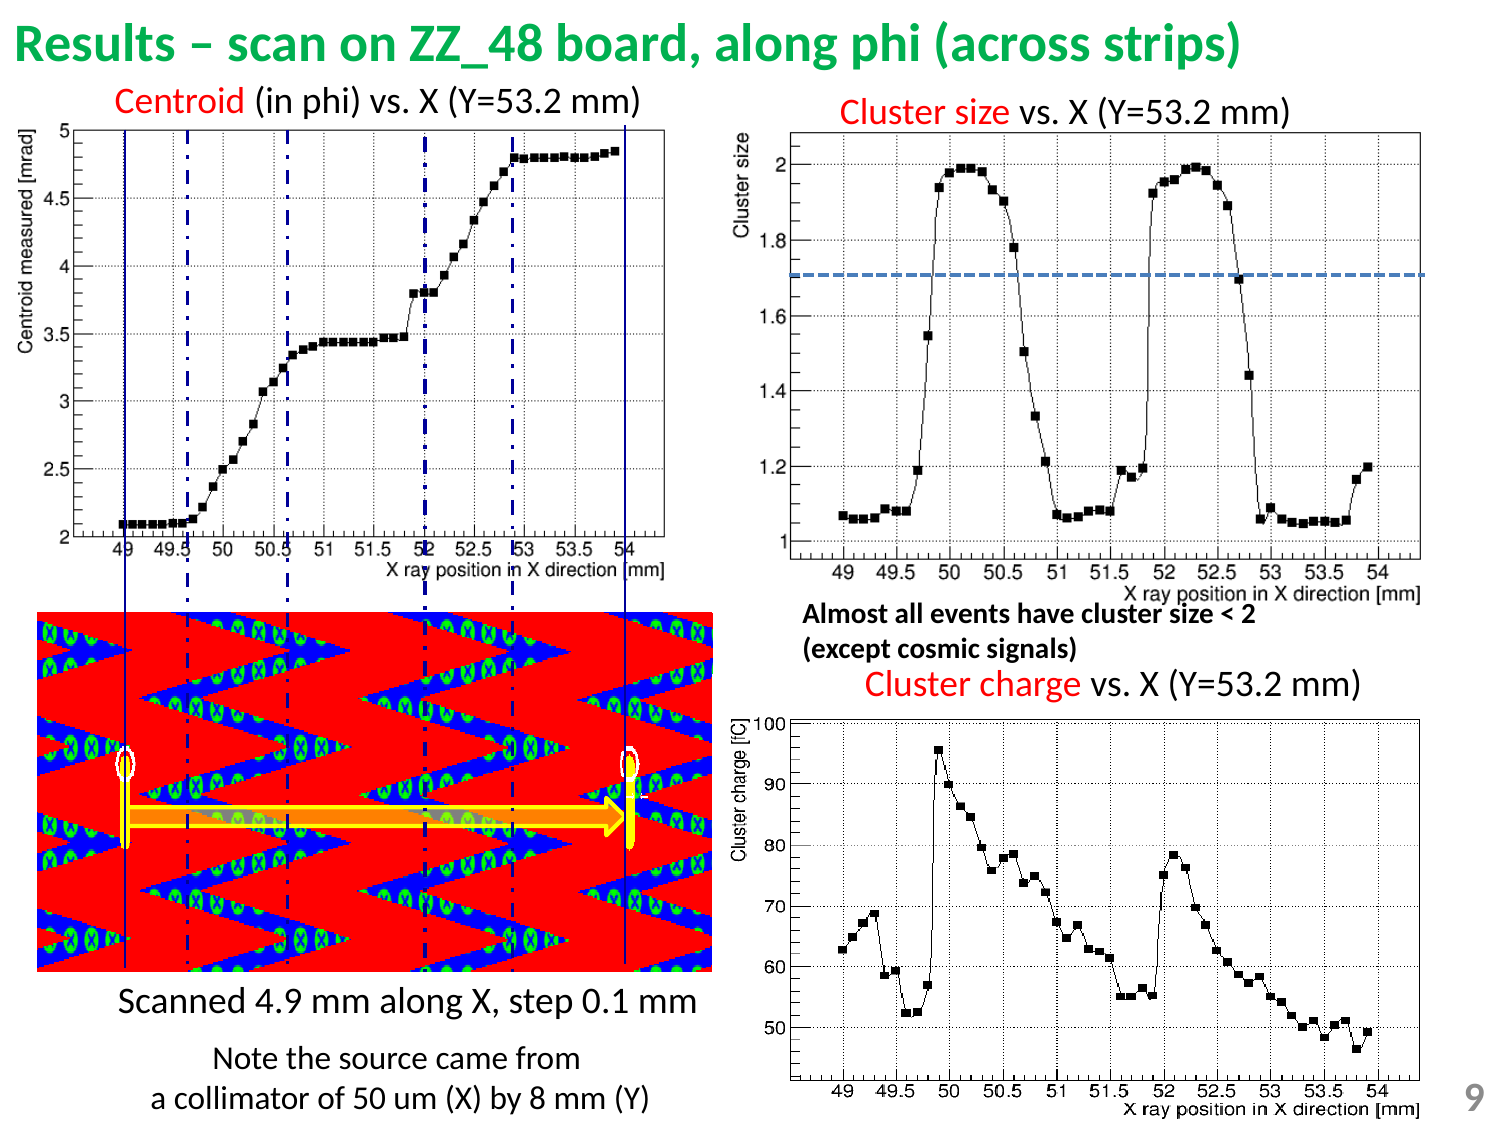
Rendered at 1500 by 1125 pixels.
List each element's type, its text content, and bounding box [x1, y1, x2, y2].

picture [0, 78, 1500, 1125]
text_box Scanned 4.9 mm along X, step 0.1 mm [103, 981, 707, 1029]
text_box Note the source came from a collimator of 50 um (X) by 8 mm (Y) [12, 1029, 707, 1124]
picture [37, 612, 424, 973]
text_box Results – scan on ZZ_48 board, along phi (across strips) [0, 0, 1500, 79]
picture [426, 612, 512, 973]
text_box Almost all events have cluster size < 2 (except cosmic signals) [787, 621, 1452, 673]
text_box Centroid (in phi) vs. X (Y=53.2 mm) [99, 68, 688, 77]
